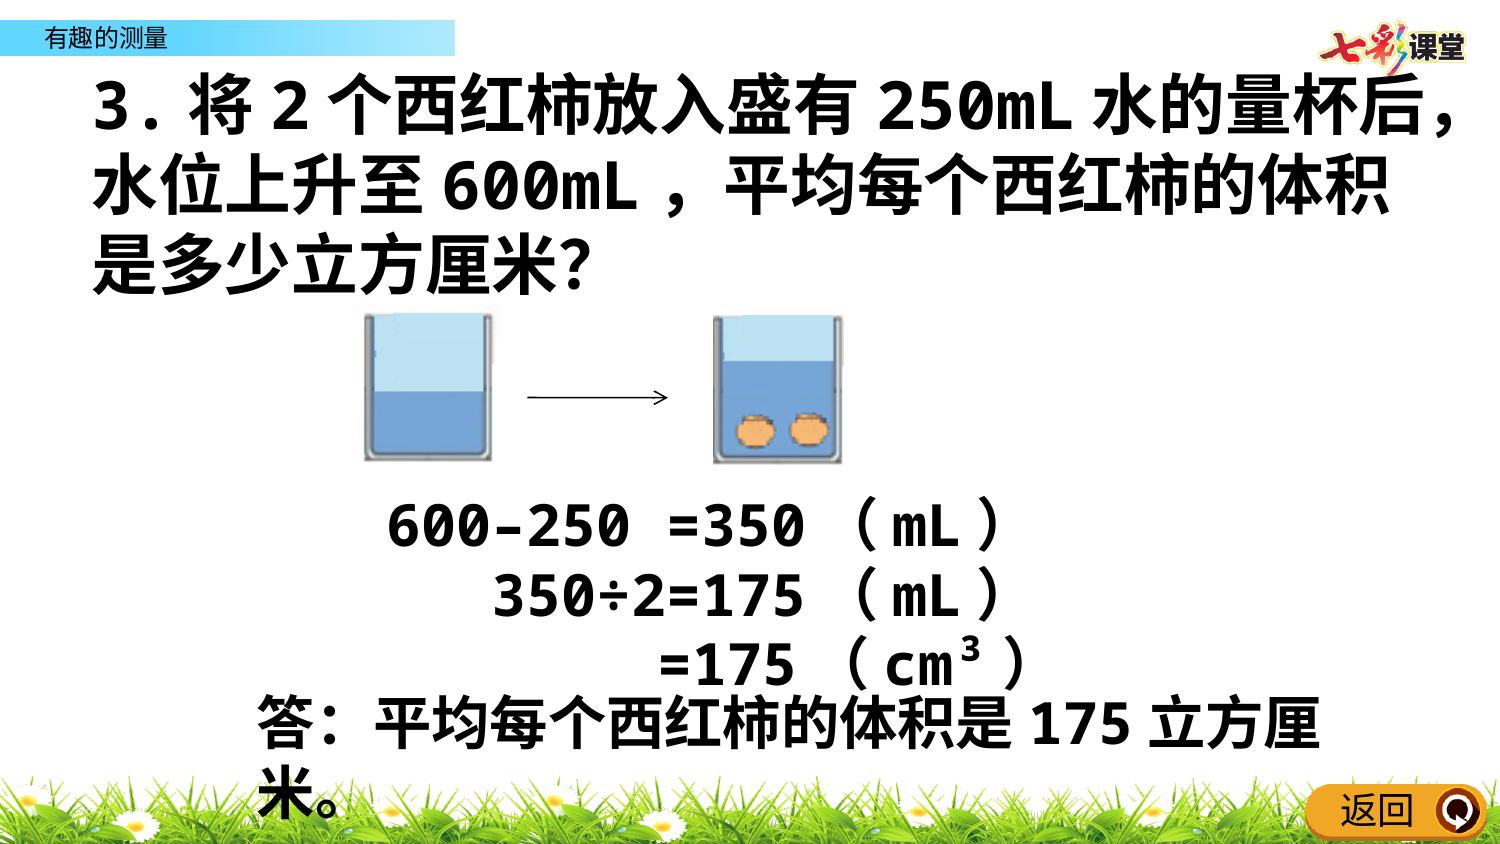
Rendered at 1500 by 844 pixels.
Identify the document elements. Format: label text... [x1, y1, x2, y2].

text_box 3.将2个西红柿放入盛有250mL水的量杯后，水位上升至600mL，平均每个西红柿的体积是多少立方厘米？ [76, 55, 1471, 311]
text_box =175（cm³） [642, 619, 1117, 705]
text_box 答：平均每个西红柿的体积是175立方厘米。 [242, 678, 1365, 834]
picture [351, 303, 516, 472]
picture [0, 776, 1500, 844]
text_box 600–250 =350（mL） 350÷2=175（mL） [371, 480, 1247, 636]
picture [713, 315, 844, 468]
picture [1316, 20, 1468, 55]
